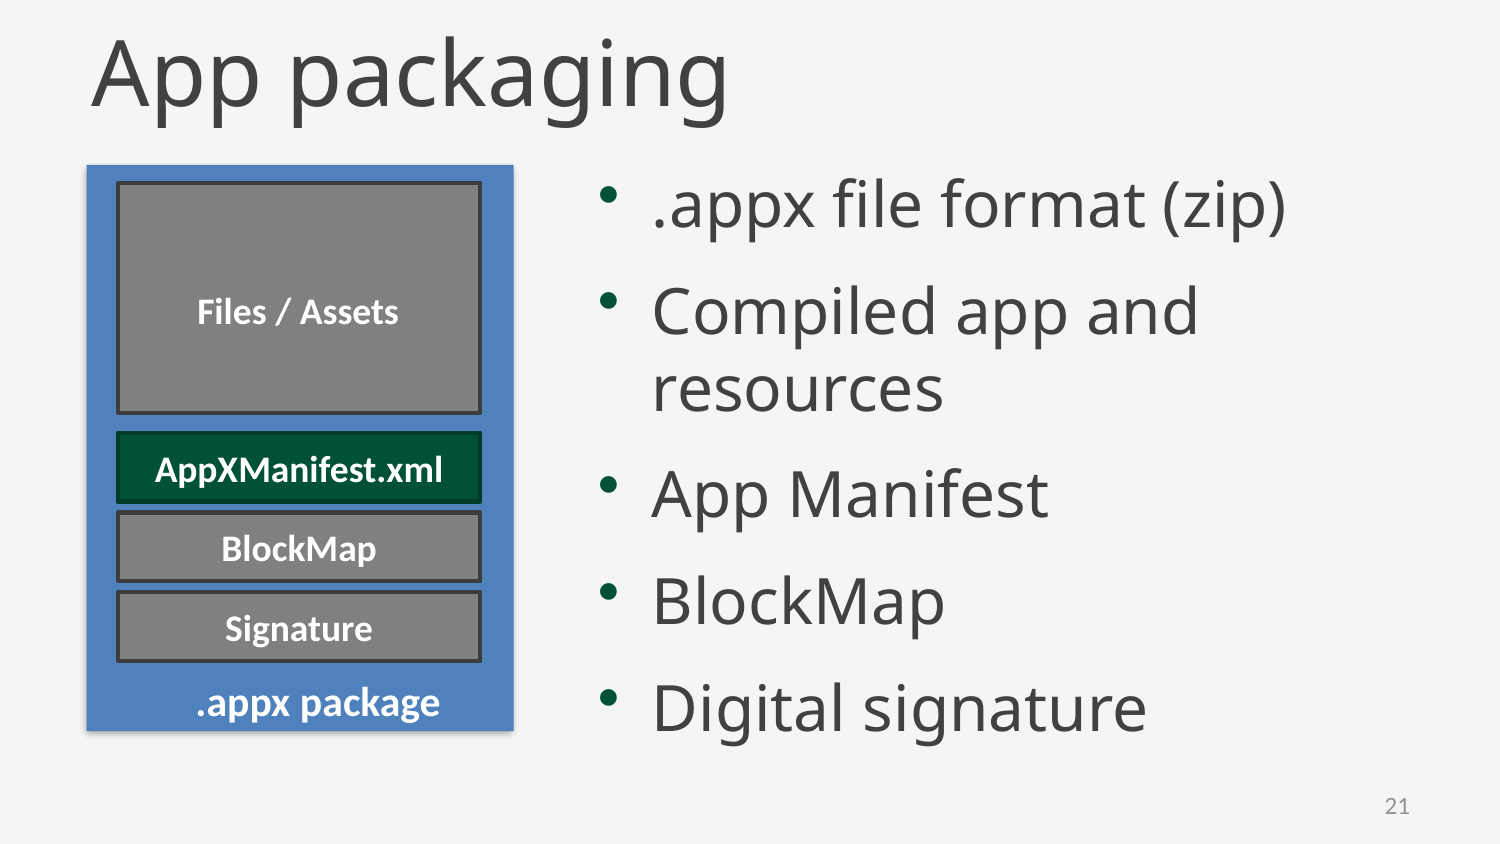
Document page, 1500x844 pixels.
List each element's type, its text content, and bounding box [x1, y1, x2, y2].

text_box Signature [116, 590, 482, 663]
text_box [86, 164, 514, 732]
text_box BlockMap [116, 510, 482, 583]
slide_number 21 [1316, 782, 1425, 827]
list .appx file format (zip) Compiled app and resources App Manifest BlockMap Digital signature [582, 156, 1471, 754]
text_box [117, 182, 481, 414]
title App packaging [76, 0, 1424, 141]
text_box .appx package [164, 674, 473, 725]
text_box AppXManifest.xml [116, 431, 482, 504]
